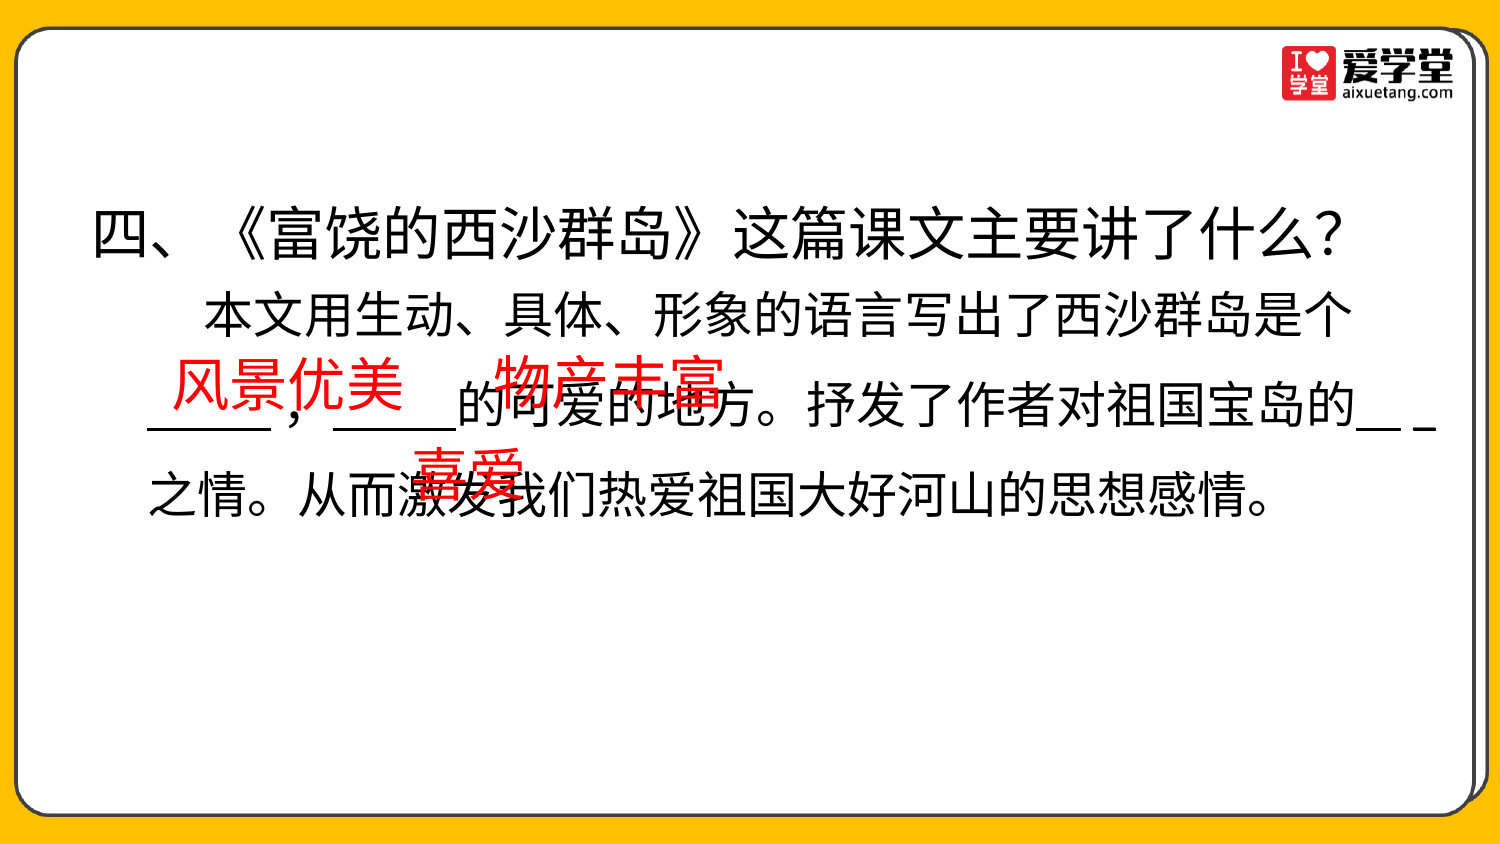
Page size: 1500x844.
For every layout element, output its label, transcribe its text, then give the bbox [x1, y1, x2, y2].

picture [0, 0, 1500, 844]
text_box 喜爱 [395, 430, 542, 516]
text_box 四、《富饶的西沙群岛》这篇课文主要讲了什么？ [76, 154, 1500, 275]
text_box 风景优美 [156, 340, 420, 426]
text_box 本文用生动、具体、形象的语言写出了西沙群岛是个 ， 的可爱的地方。抒发了作者对祖国宝岛的 _ 之情。从而激发我们热爱祖国大好河山的思想感情。 [132, 275, 1452, 532]
text_box 物产丰富 [478, 338, 742, 424]
